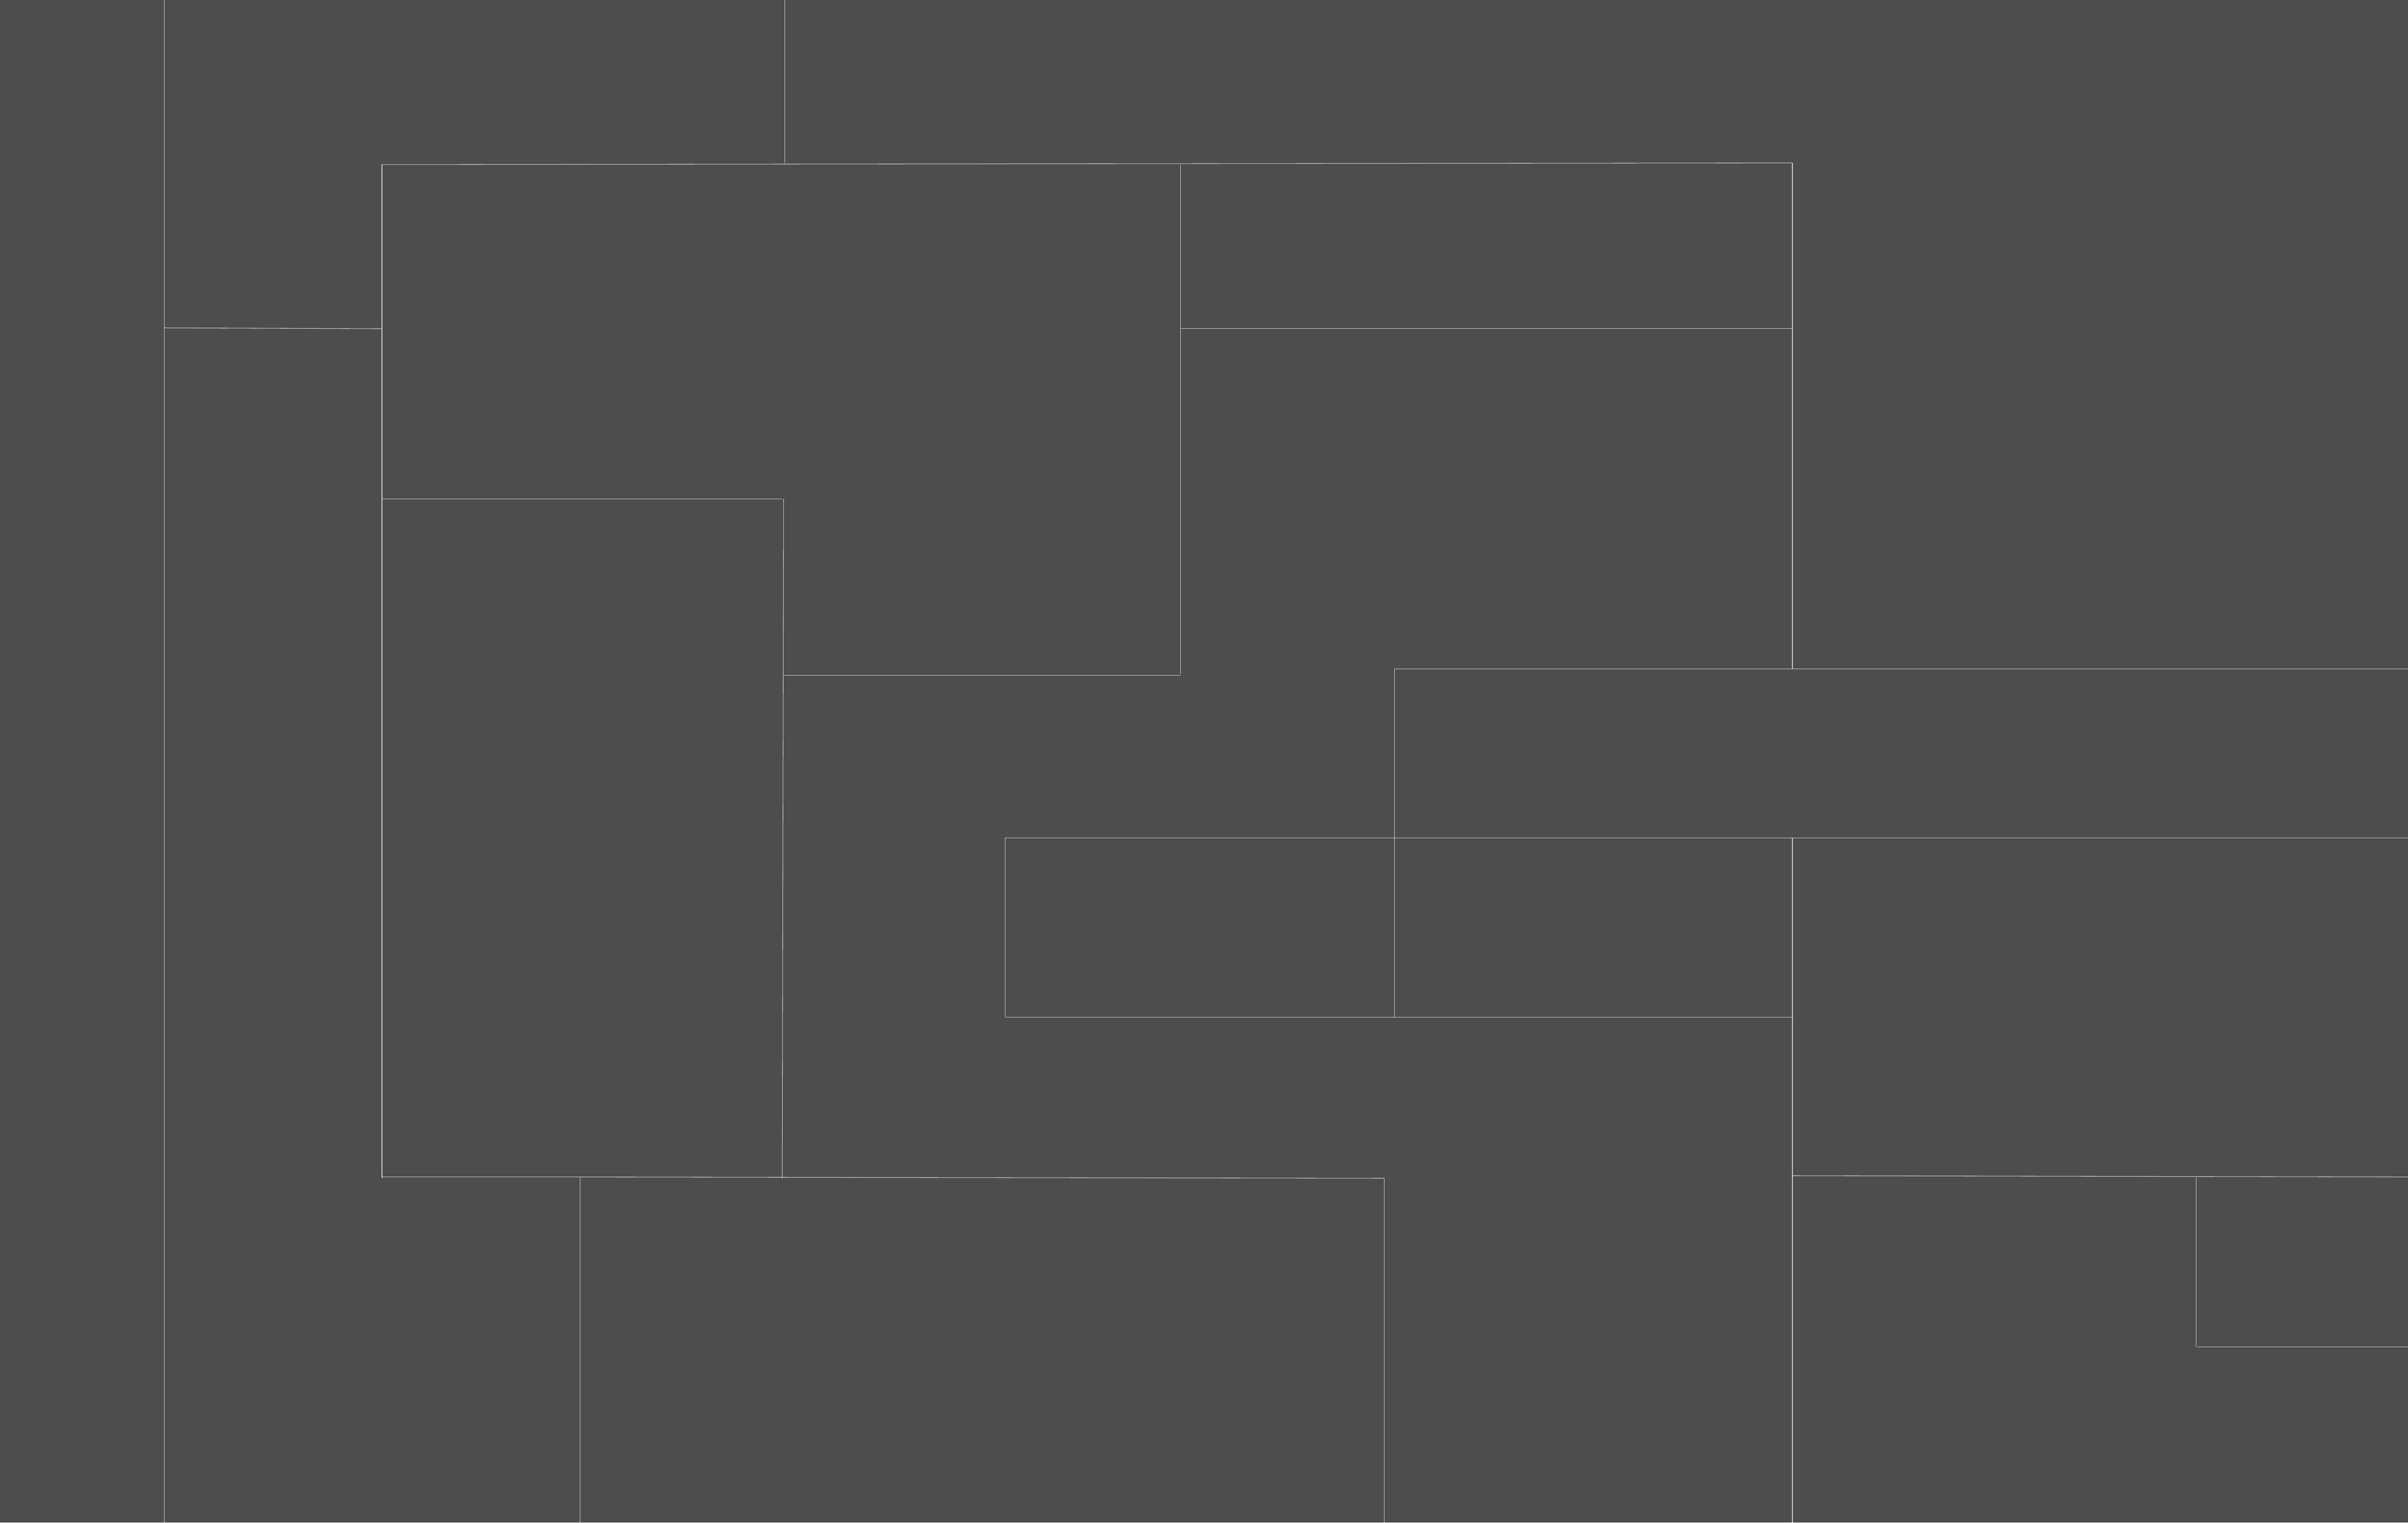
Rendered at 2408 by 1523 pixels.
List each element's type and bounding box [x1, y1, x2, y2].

text_box [164, 0, 2408, 1523]
